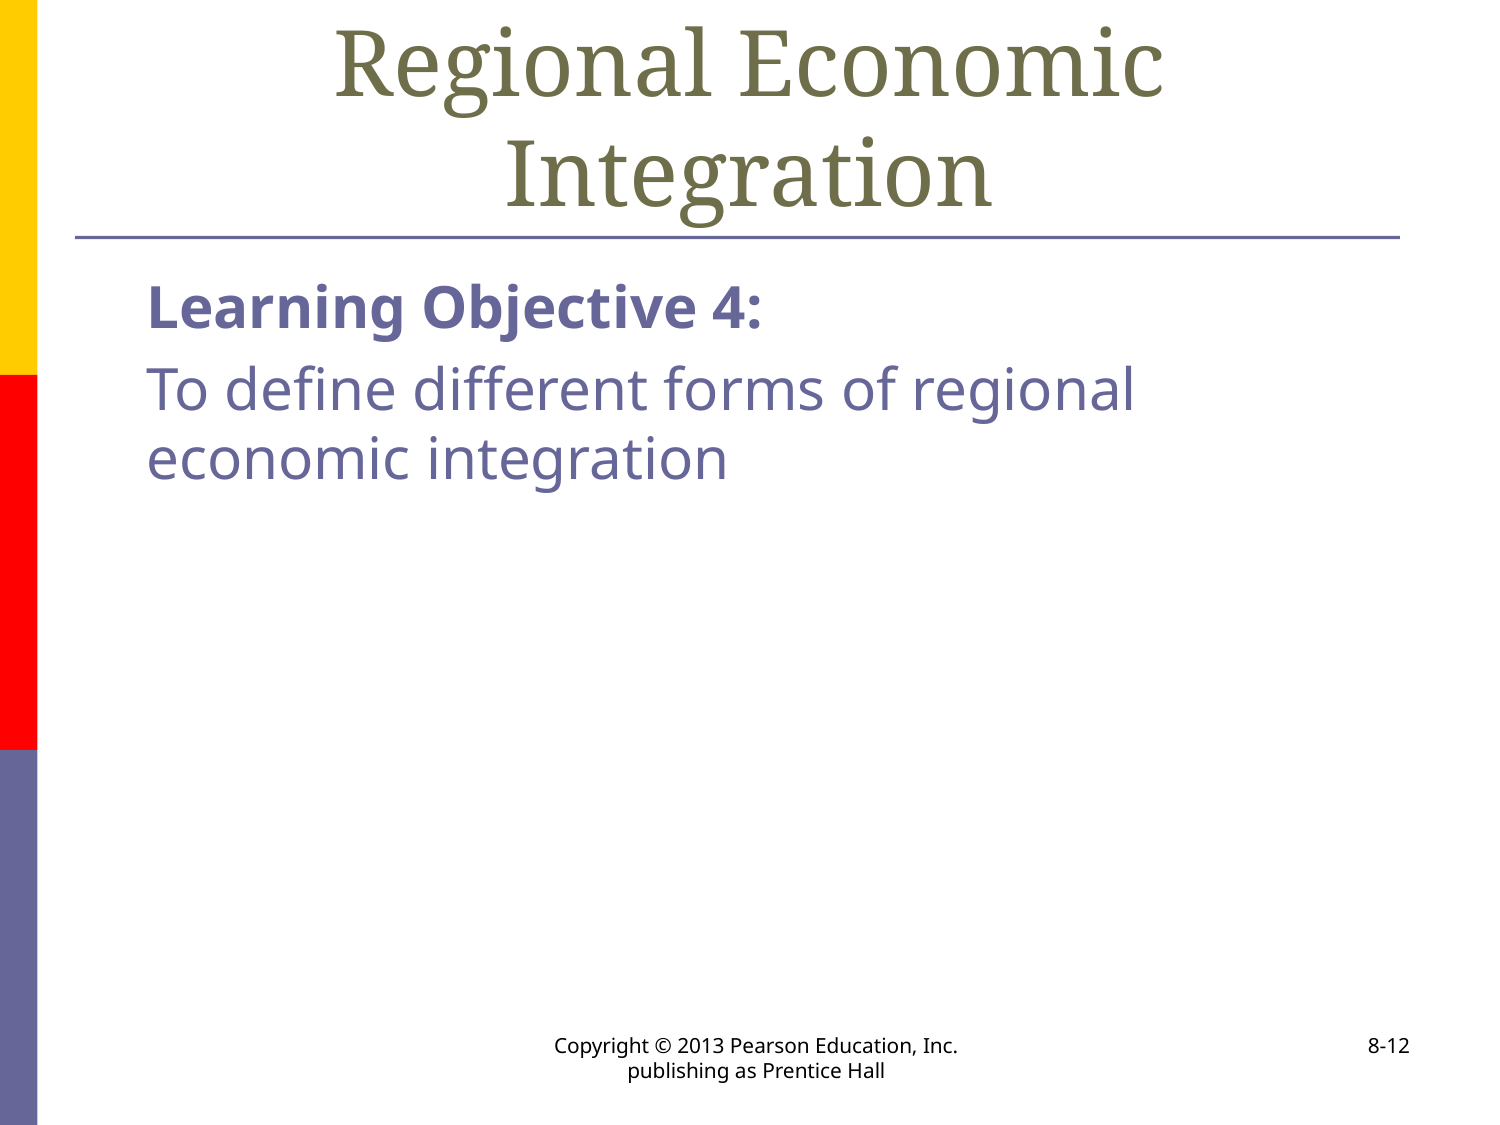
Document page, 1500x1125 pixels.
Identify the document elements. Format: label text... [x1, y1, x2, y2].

slide_number 8-12 [1074, 1025, 1425, 1100]
list Learning Objective 4: To define different forms of regional economic integration [75, 262, 1425, 1006]
footer Copyright © 2013 Pearson Education, Inc. publishing as Prentice Hall [500, 1025, 1013, 1100]
title Regional Economic Integration [75, 45, 1425, 233]
